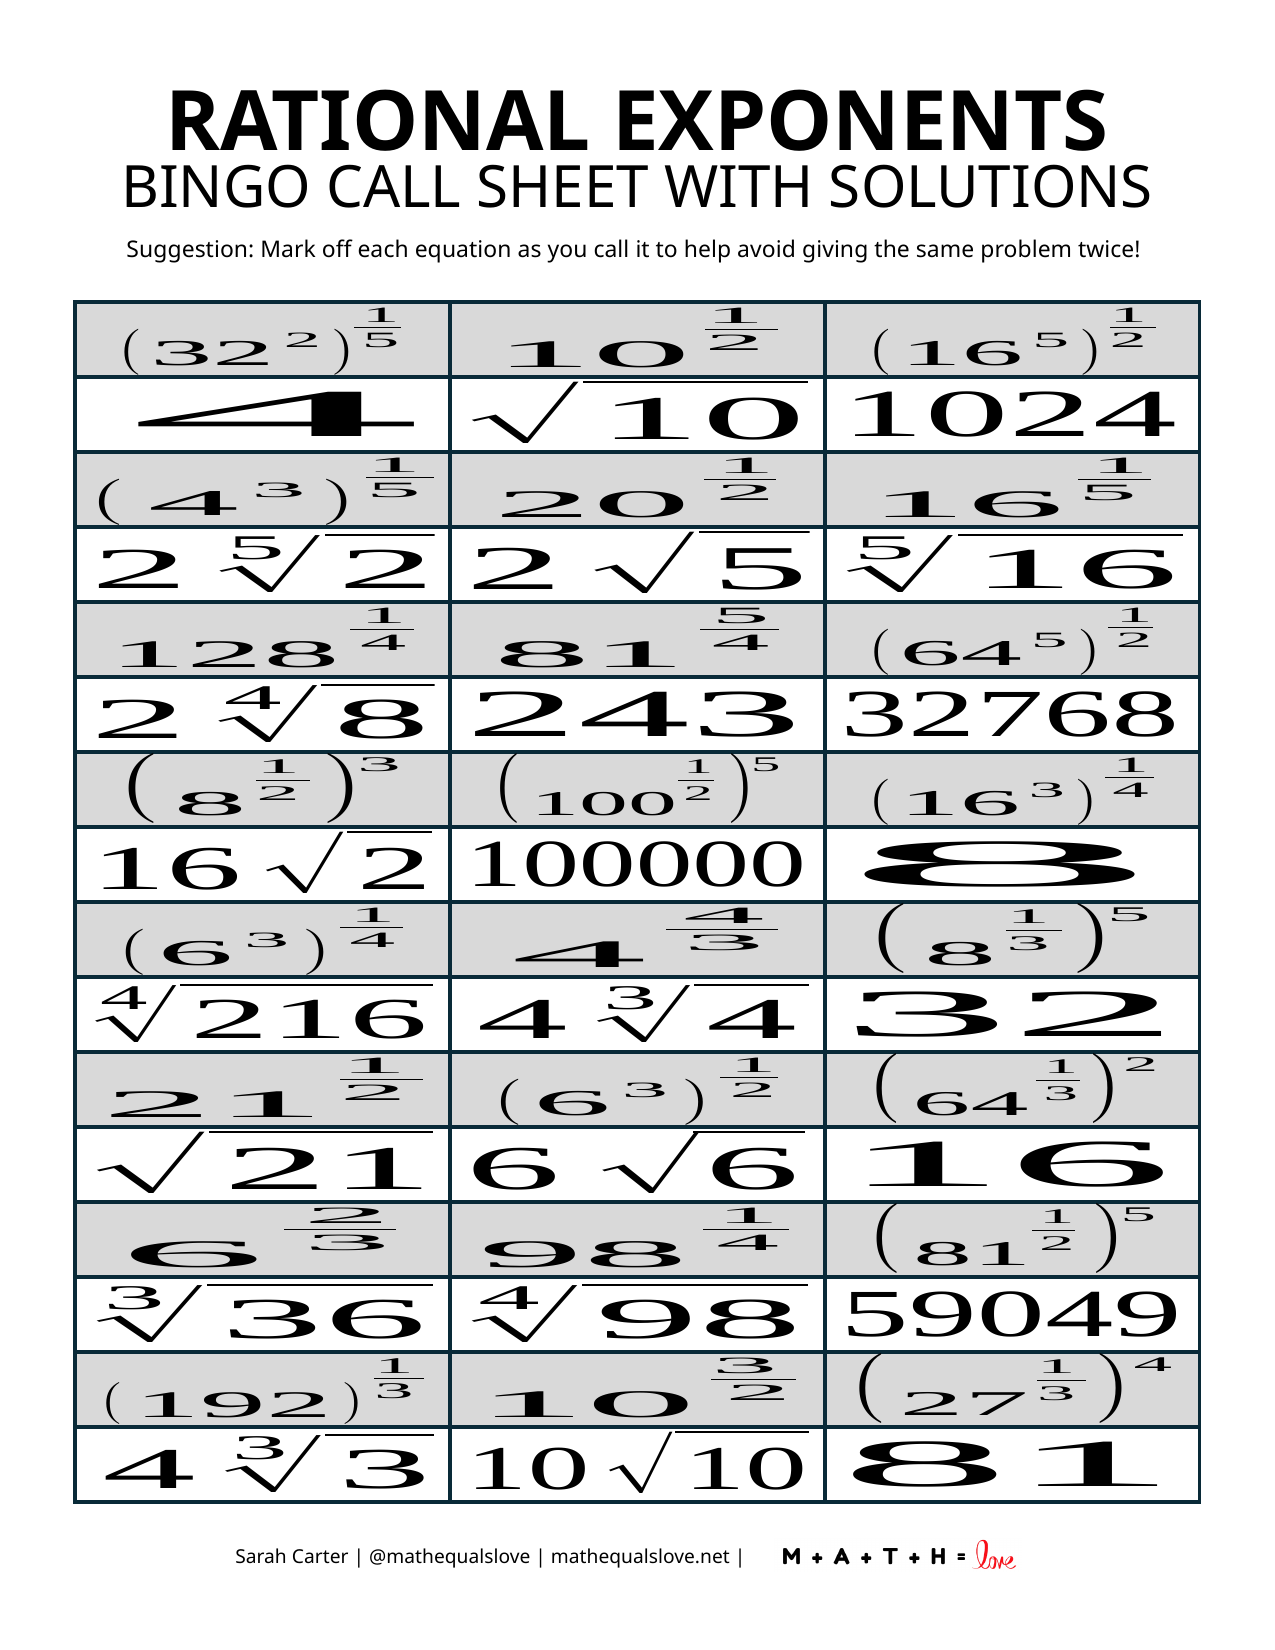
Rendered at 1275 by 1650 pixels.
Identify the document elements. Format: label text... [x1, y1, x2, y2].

text_box [448, 1350, 823, 1425]
text_box [73, 600, 448, 675]
text_box [448, 1425, 823, 1504]
text_box [823, 1050, 1201, 1125]
text_box [73, 525, 448, 600]
text_box [73, 375, 448, 450]
text_box [448, 675, 823, 750]
text_box [448, 975, 823, 1050]
text_box [73, 900, 448, 975]
text_box [448, 1125, 823, 1200]
text_box [823, 525, 1201, 600]
text_box [823, 750, 1201, 825]
text_box [823, 900, 1201, 975]
text_box [73, 825, 448, 900]
text_box [448, 600, 823, 675]
text_box [823, 1275, 1201, 1350]
text_box [823, 825, 1201, 900]
text_box [448, 750, 823, 825]
text_box [823, 1125, 1201, 1200]
text_box [73, 1425, 448, 1504]
text_box [823, 1350, 1201, 1425]
text_box [448, 300, 823, 375]
text_box [448, 450, 823, 525]
text_box [73, 675, 448, 750]
text_box [823, 675, 1201, 750]
text_box [448, 1200, 823, 1275]
text_box [823, 975, 1201, 1050]
text_box RATIONAL EXPONENTS [74, 59, 1200, 175]
text_box [823, 375, 1201, 450]
text_box [448, 525, 823, 600]
text_box BINGO CALL SHEET WITH SOLUTIONS [74, 175, 1200, 226]
text_box [448, 900, 823, 975]
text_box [220, 1535, 1055, 1576]
text_box [73, 1050, 448, 1125]
text_box [448, 825, 823, 900]
text_box [448, 375, 823, 450]
text_box Suggestion: Mark off each equation as you call it to help avoid giving the same problem twice! [74, 227, 1200, 270]
text_box [823, 600, 1201, 675]
text_box [823, 1200, 1201, 1275]
text_box [73, 1275, 448, 1350]
text_box [73, 975, 448, 1050]
text_box [73, 1204, 448, 1275]
text_box [823, 300, 1201, 375]
text_box [73, 1125, 448, 1204]
text_box [823, 450, 1201, 525]
text_box [73, 750, 448, 825]
text_box [823, 1425, 1201, 1504]
text_box [73, 450, 448, 525]
text_box [73, 1350, 448, 1425]
text_box [448, 1275, 823, 1350]
text_box [448, 1050, 823, 1125]
text_box [73, 300, 448, 375]
